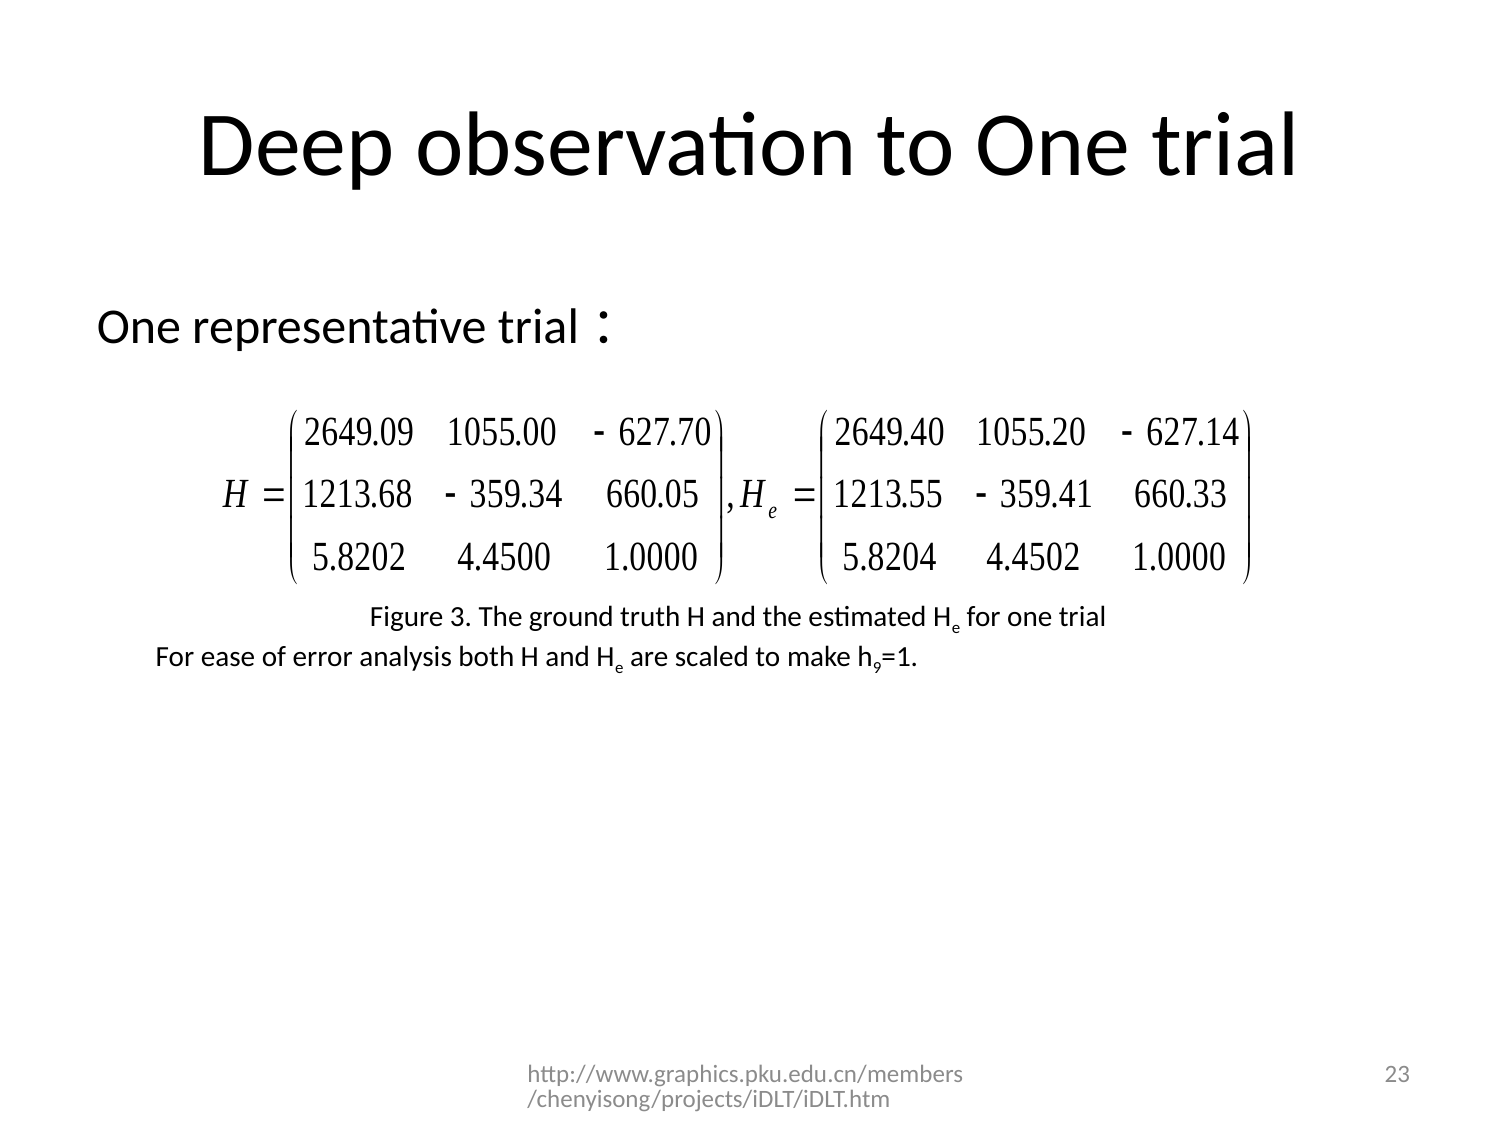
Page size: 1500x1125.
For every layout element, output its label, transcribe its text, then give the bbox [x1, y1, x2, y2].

title Deep observation to One trial [75, 45, 1425, 233]
text_box One representative trial： [82, 286, 739, 362]
slide_number 23 [1074, 1042, 1425, 1103]
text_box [216, 400, 1260, 595]
text_box Figure 3. The ground truth H and the estimated He for one trial For ease of error analysis both H and He are scaled to make h9=1. [140, 590, 1336, 685]
footer http://www.graphics.pku.edu.cn/members/chenyisong/projects/iDLT/iDLT.htm [512, 1042, 988, 1103]
